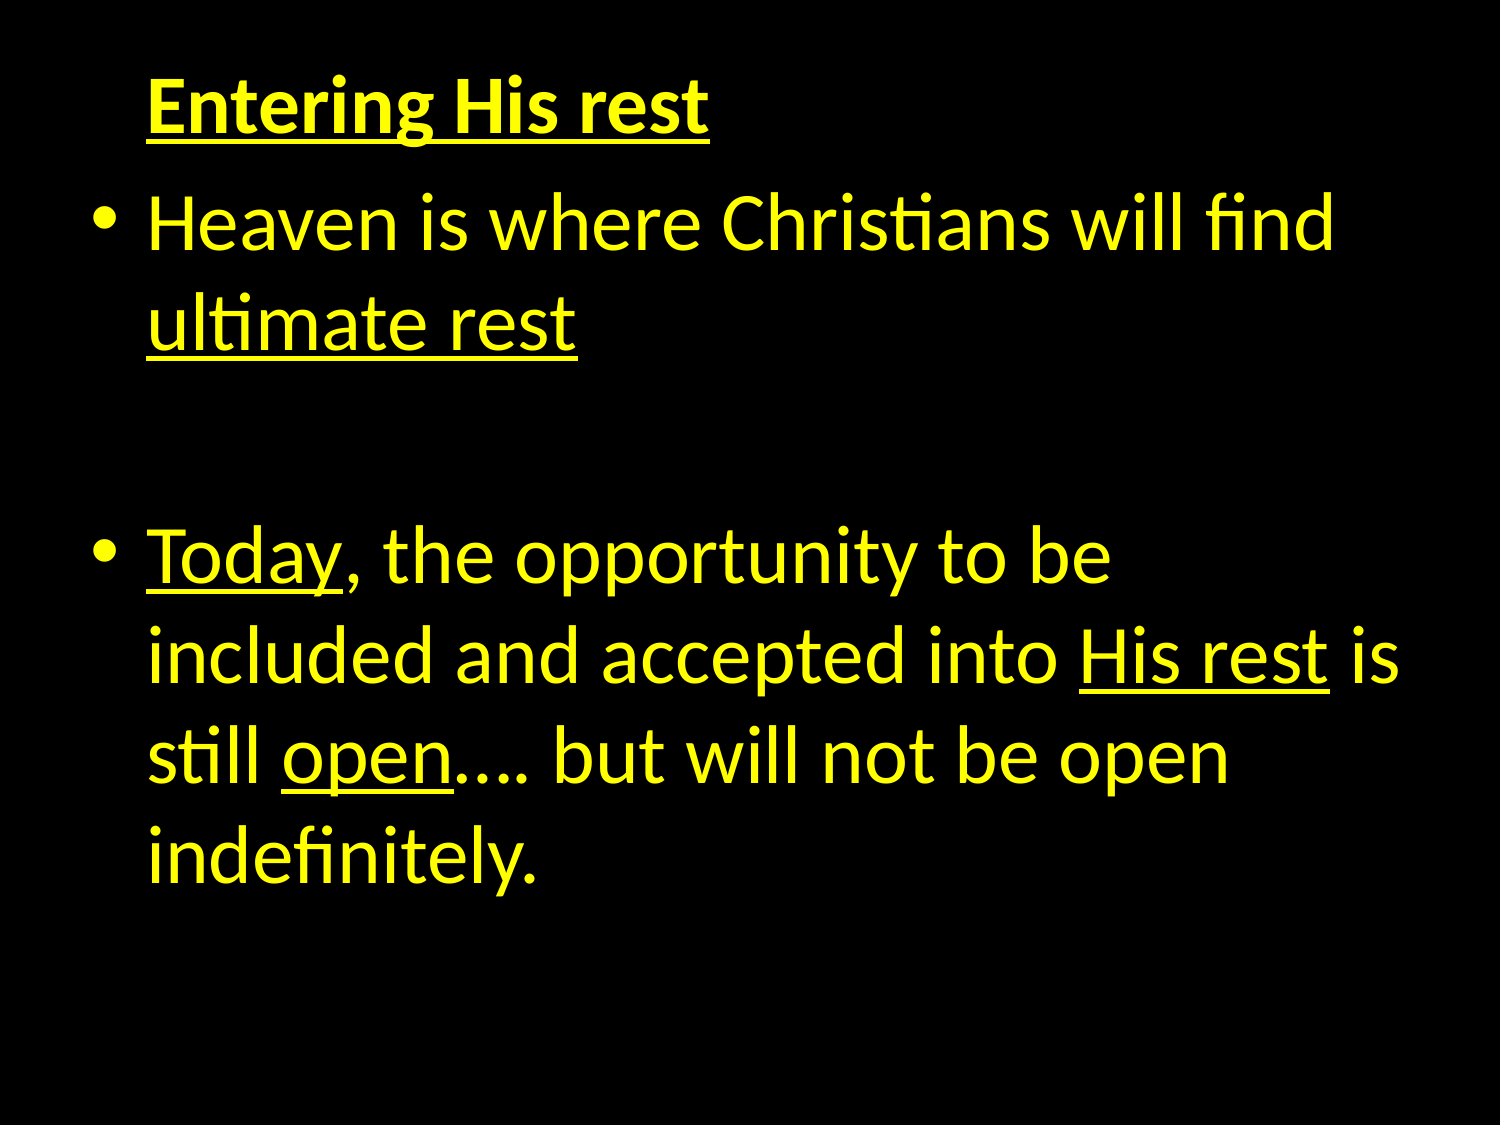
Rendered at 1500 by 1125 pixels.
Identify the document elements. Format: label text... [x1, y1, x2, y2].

list Entering His rest Heaven is where Christians will find ultimate rest Today, the opportunity to be included and accepted into His rest is still open…. but will not be open indefinitely. [74, 42, 1426, 1006]
